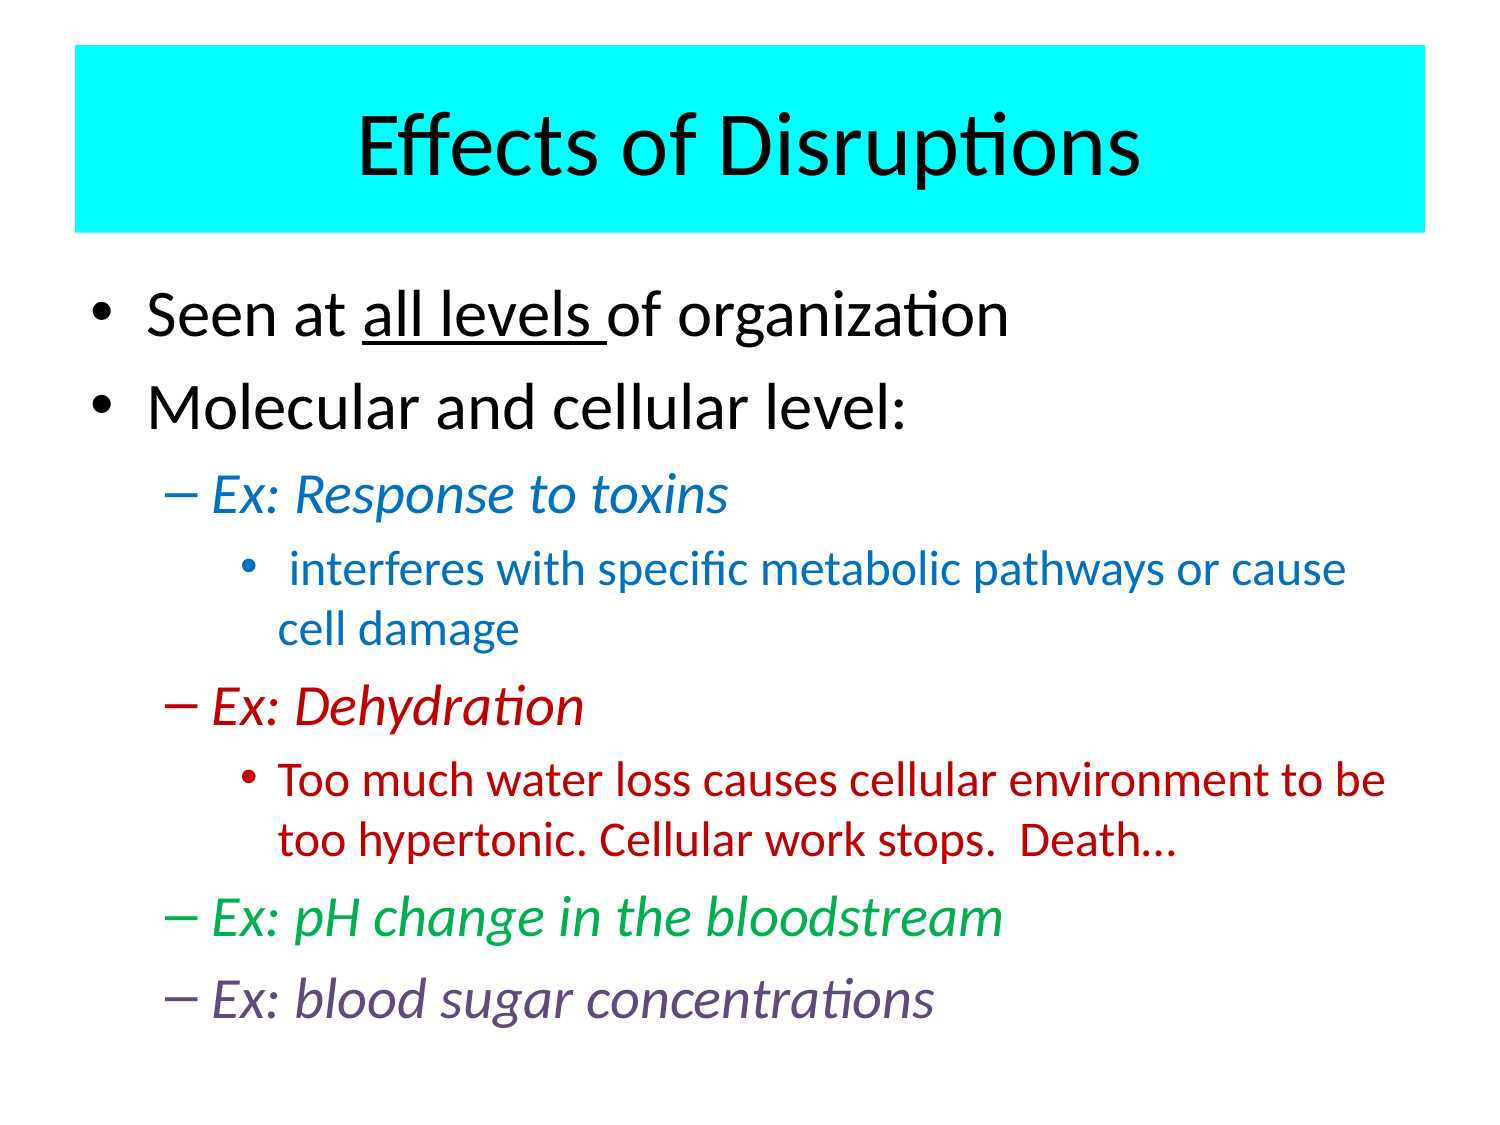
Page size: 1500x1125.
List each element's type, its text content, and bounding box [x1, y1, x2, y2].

list Seen at all levels of organization Molecular and cellular level: Ex: Response to toxins interferes with specific metabolic pathways or cause cell damage Ex: Dehydration Too much water loss causes cellular environment to be too hypertonic. Cellular work stops. Death… Ex: pH change in the bloodstream Ex: blood sugar concentrations [75, 262, 1425, 1088]
title Effects of Disruptions [75, 45, 1425, 233]
